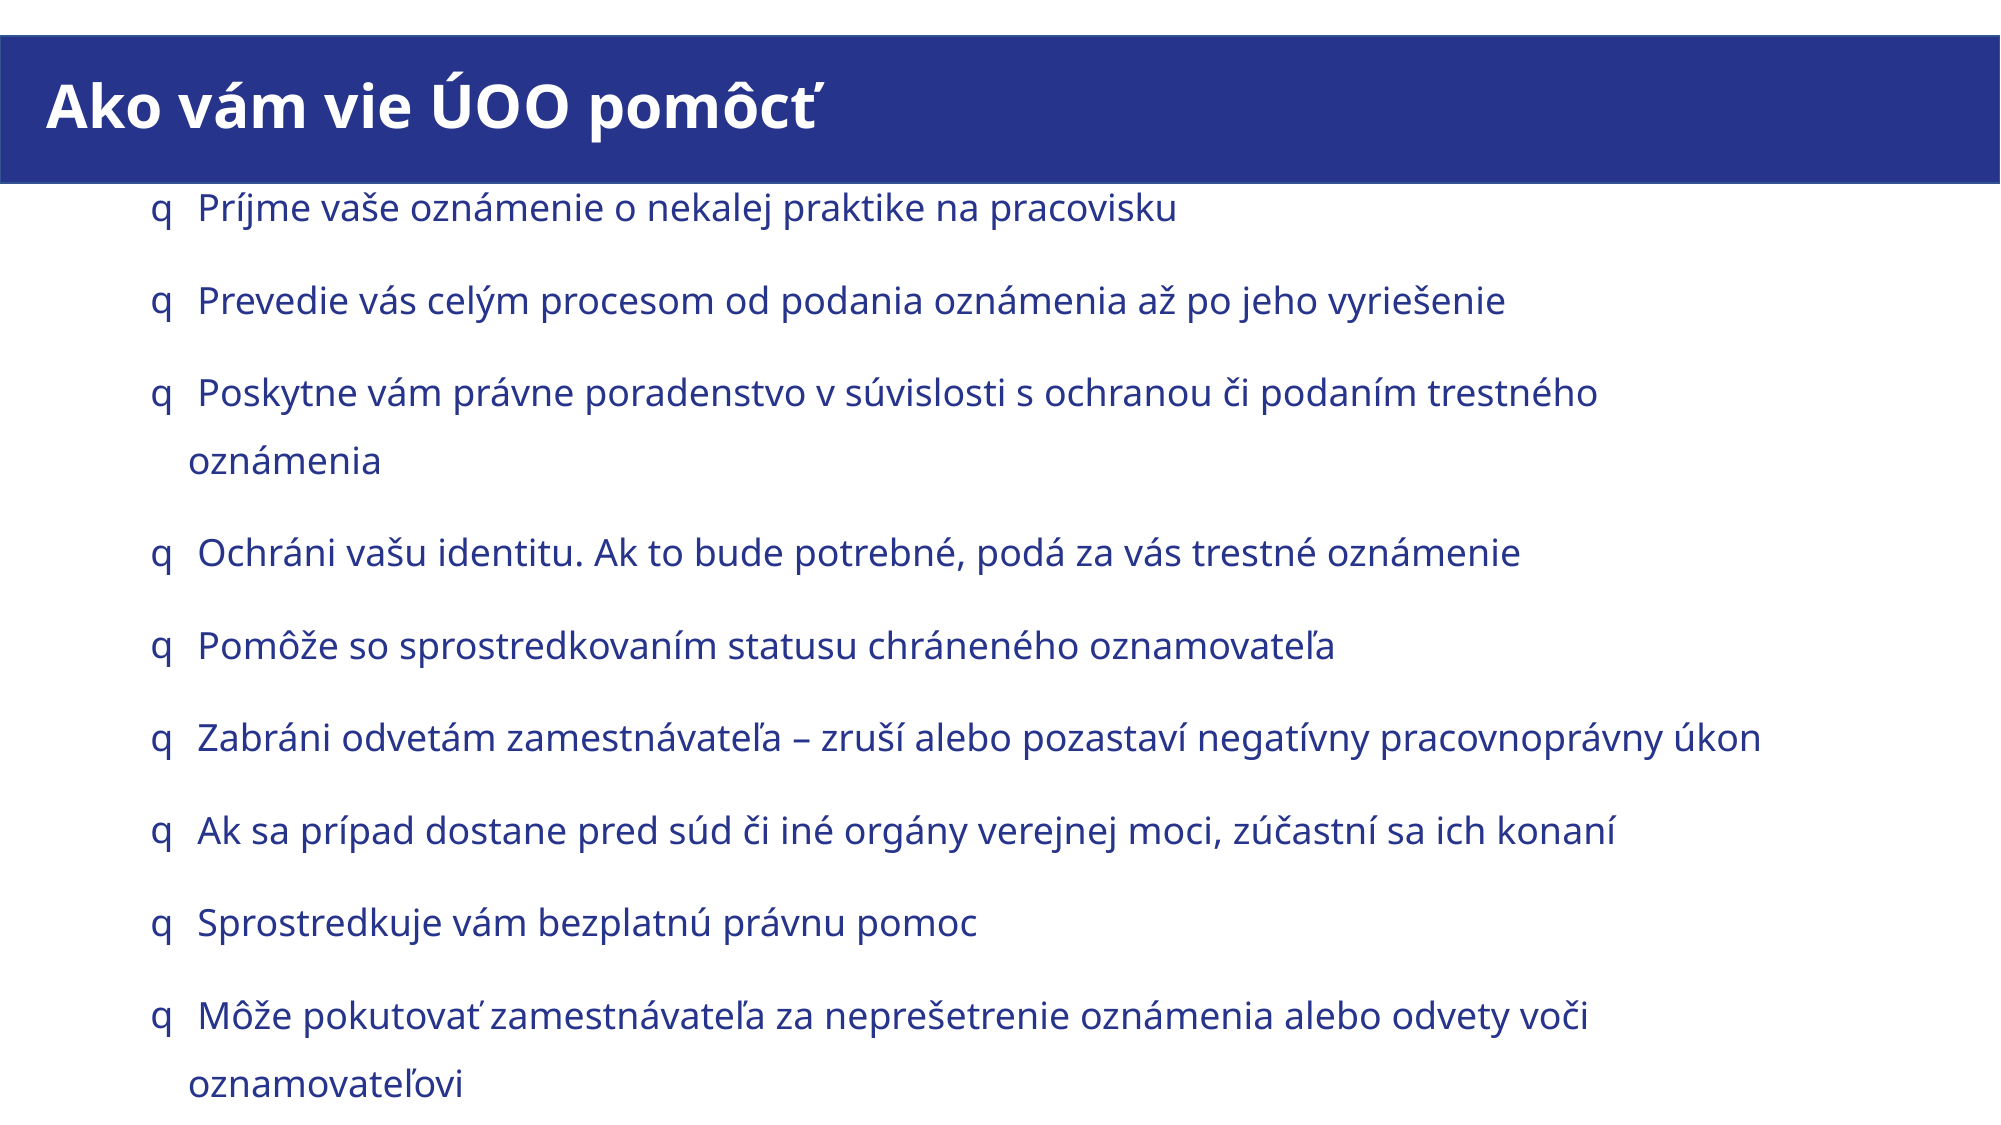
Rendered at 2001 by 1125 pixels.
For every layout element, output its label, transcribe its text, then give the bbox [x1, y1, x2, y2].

text_box Ako vám vie ÚOO pomôcť [0, 35, 2000, 184]
text_box Príjme vaše oznámenie o nekalej praktike na pracovisku Prevedie vás celým procesom od podania oznámenia až po jeho vyriešenie Poskytne vám právne poradenstvo v súvislosti s ochranou či podaním trestného oznámenia Ochráni vašu identitu. Ak to bude potrebné, podá za vás trestné oznámenie Pomôže so sprostredkovaním statusu chráneného oznamovateľa Zabráni odvetám zamestnávateľa – zruší alebo pozastaví negatívny pracovnoprávny úkon Ak sa prípad dostane pred súd či iné orgány verejnej moci, zúčastní sa ich konaní Sprostredkuje vám bezplatnú právnu pomoc Môže pokutovať zamestnávateľa za neprešetrenie oznámenia alebo odvety voči oznamovateľovi [135, 506, 1816, 1069]
